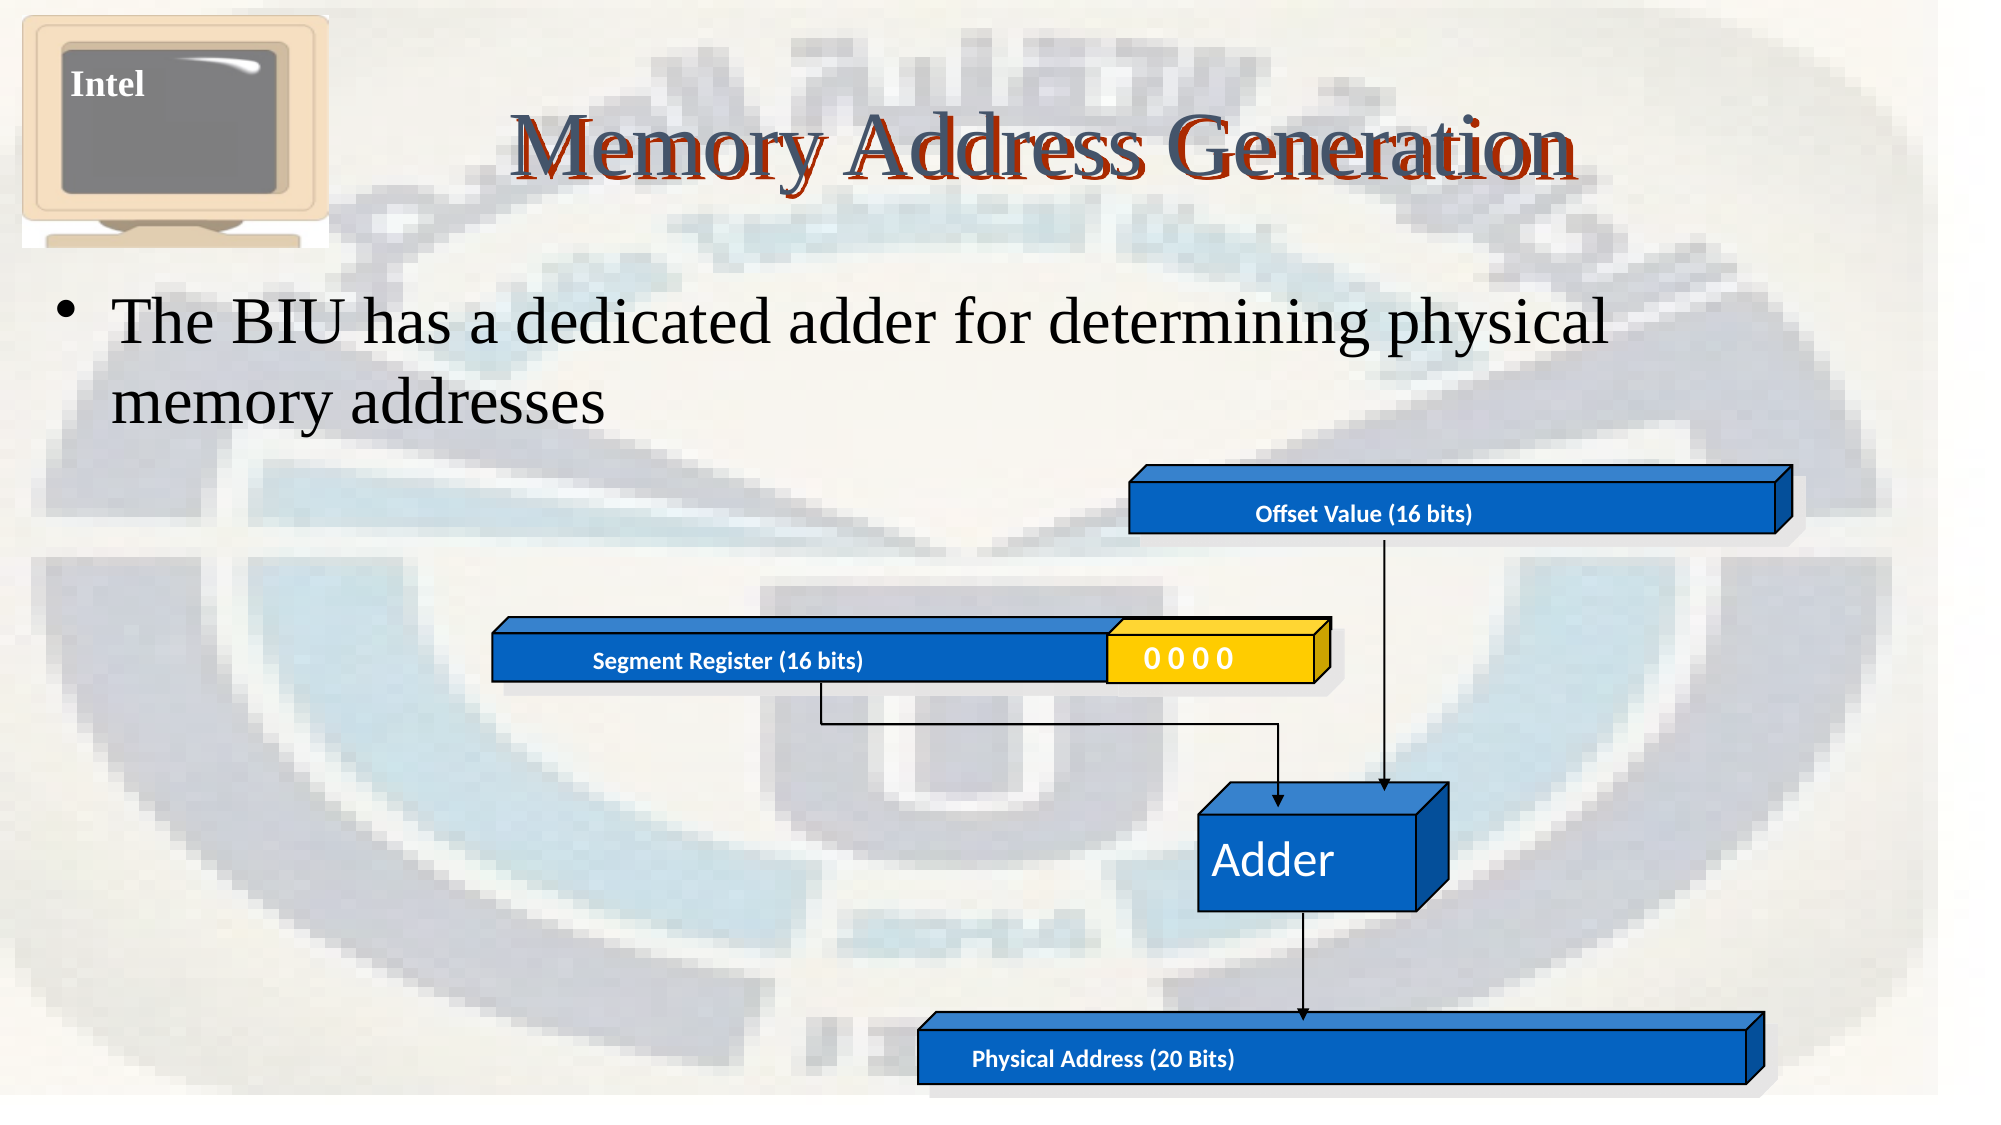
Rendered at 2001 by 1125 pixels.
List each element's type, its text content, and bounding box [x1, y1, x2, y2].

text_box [22, 15, 329, 248]
text_box Label Operator Operand[s] ;Comment INIT: mov ax, bx ; Copy contents of bx into ax Label - INIT: Operator - mov Operands - ax and bx Comment - alphanumeric string between ; and \n Not case sensitive Unlike other assemblers, destination operand is first mov is the mnemonic that the assembler translates into an opcode [0, 0, 2000, 1125]
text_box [492, 617, 1332, 808]
text_box The BIU has a dedicated adder for determining physical memory addresses [39, 269, 1740, 945]
text_box Memory Address Generation [329, 44, 1892, 233]
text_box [1195, 792, 1449, 1021]
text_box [918, 1011, 1765, 1085]
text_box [1129, 465, 1793, 792]
